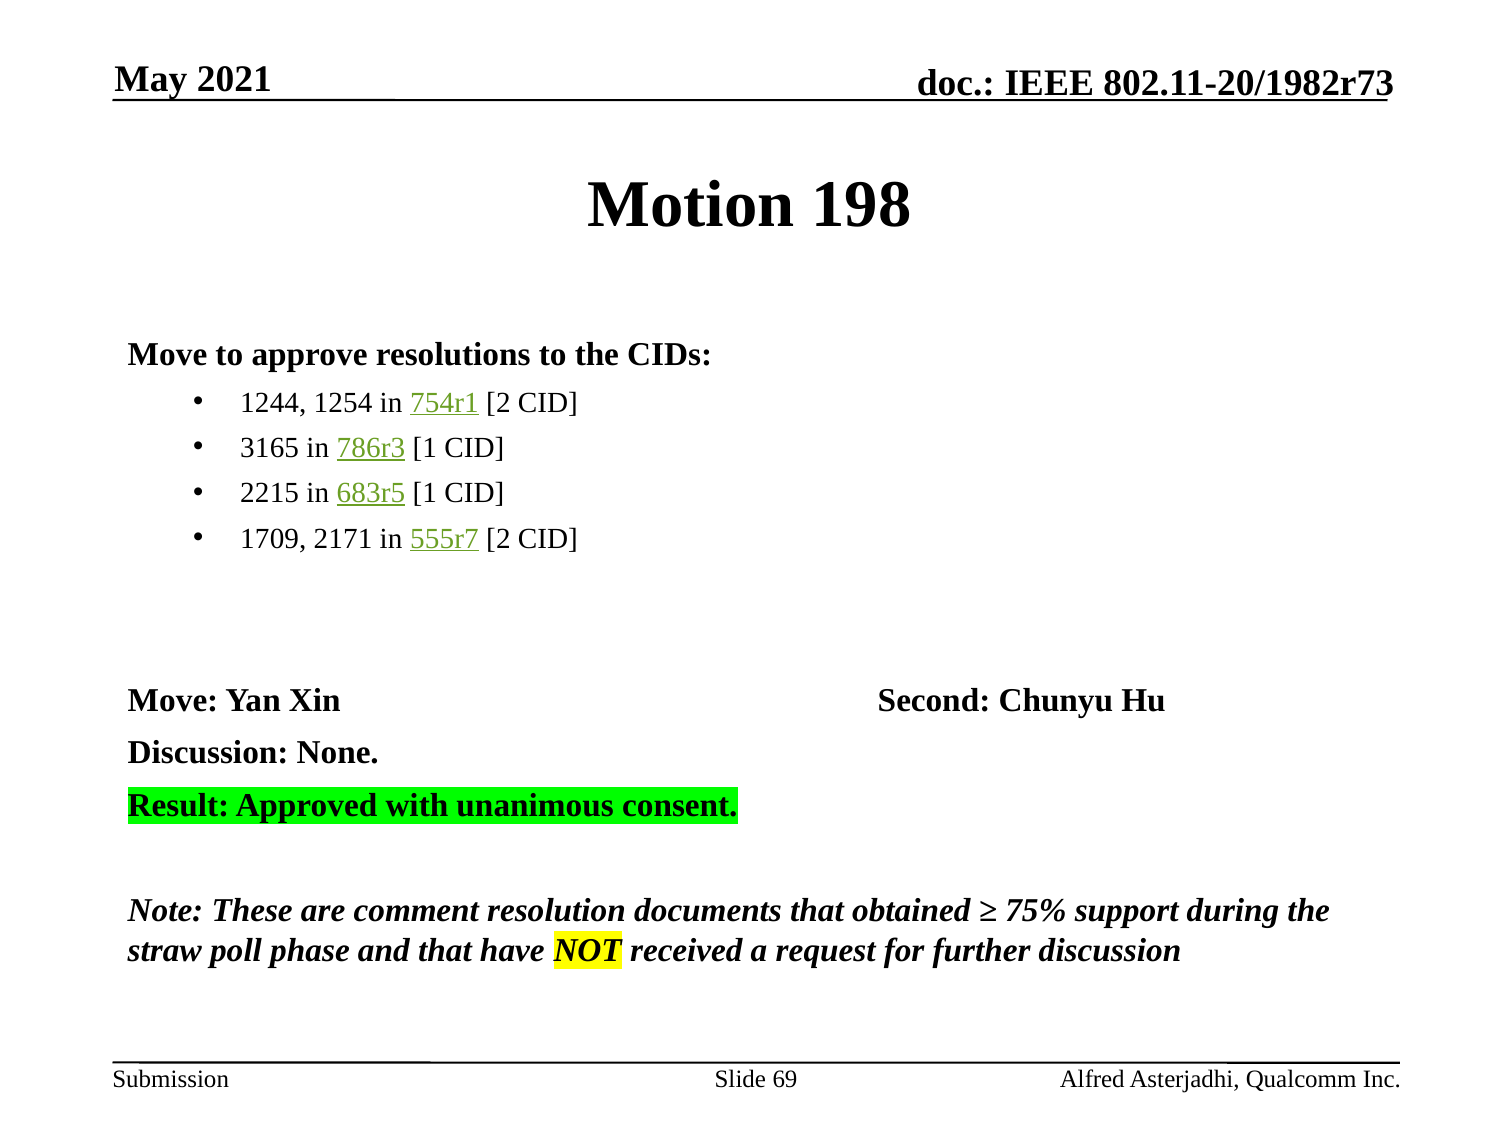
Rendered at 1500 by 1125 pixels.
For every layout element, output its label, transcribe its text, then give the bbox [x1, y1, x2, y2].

title Motion 198 [112, 112, 1388, 288]
list Move to approve resolutions to the CIDs: 1244, 1254 in 754r1 [2 CID] 3165 in 786r3 [1 CID] 2215 in 683r5 [1 CID] 1709, 2171 in 555r7 [2 CID] Move: Yan Xin Second: Chunyu Hu Discussion: None. Result: Approved with unanimous consent. Note: These are comment resolution documents that obtained ≥ 75% support during the straw poll phase and that have NOT received a request for further discussion [112, 324, 1388, 1000]
slide_number Slide 69 [712, 1061, 800, 1123]
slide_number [114, 54, 423, 100]
footer Alfred Asterjadhi, Qualcomm Inc. [878, 1061, 1402, 1093]
